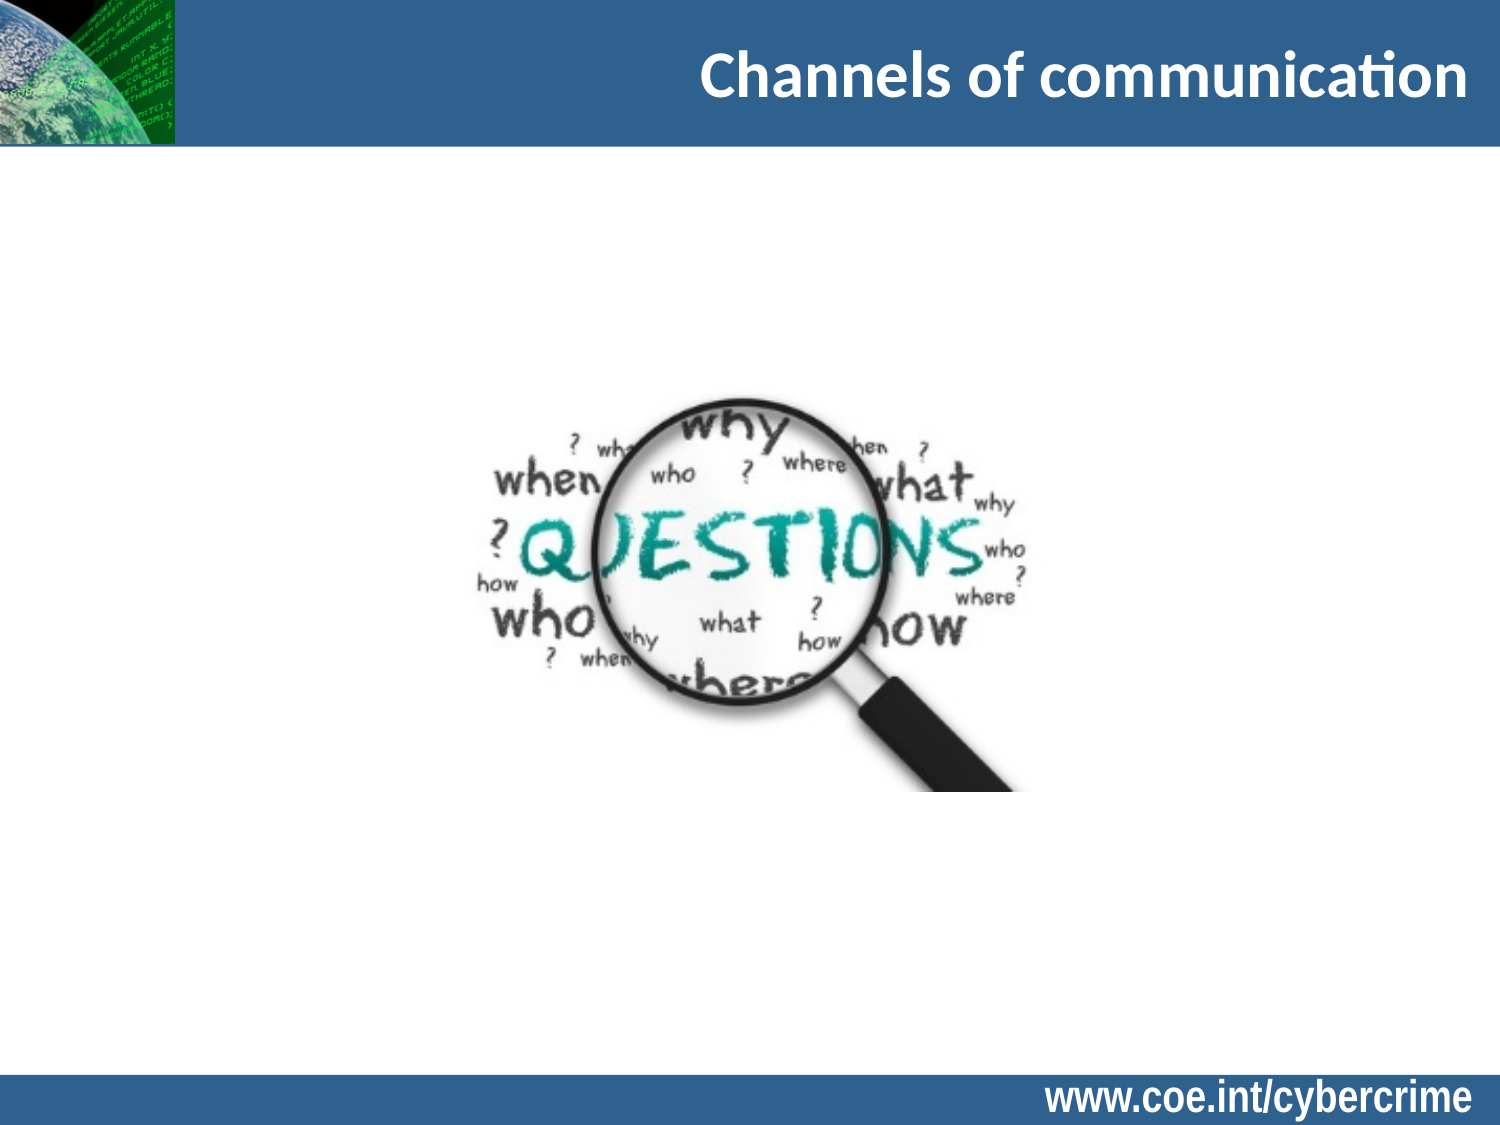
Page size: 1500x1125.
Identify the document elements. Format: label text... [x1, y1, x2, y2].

text_box Channels of communication [177, 0, 1500, 149]
text_box www.coe.int/cybercrime [1030, 1059, 1500, 1125]
picture [443, 332, 1057, 793]
text_box [0, 1073, 1030, 1125]
picture [0, 0, 175, 144]
